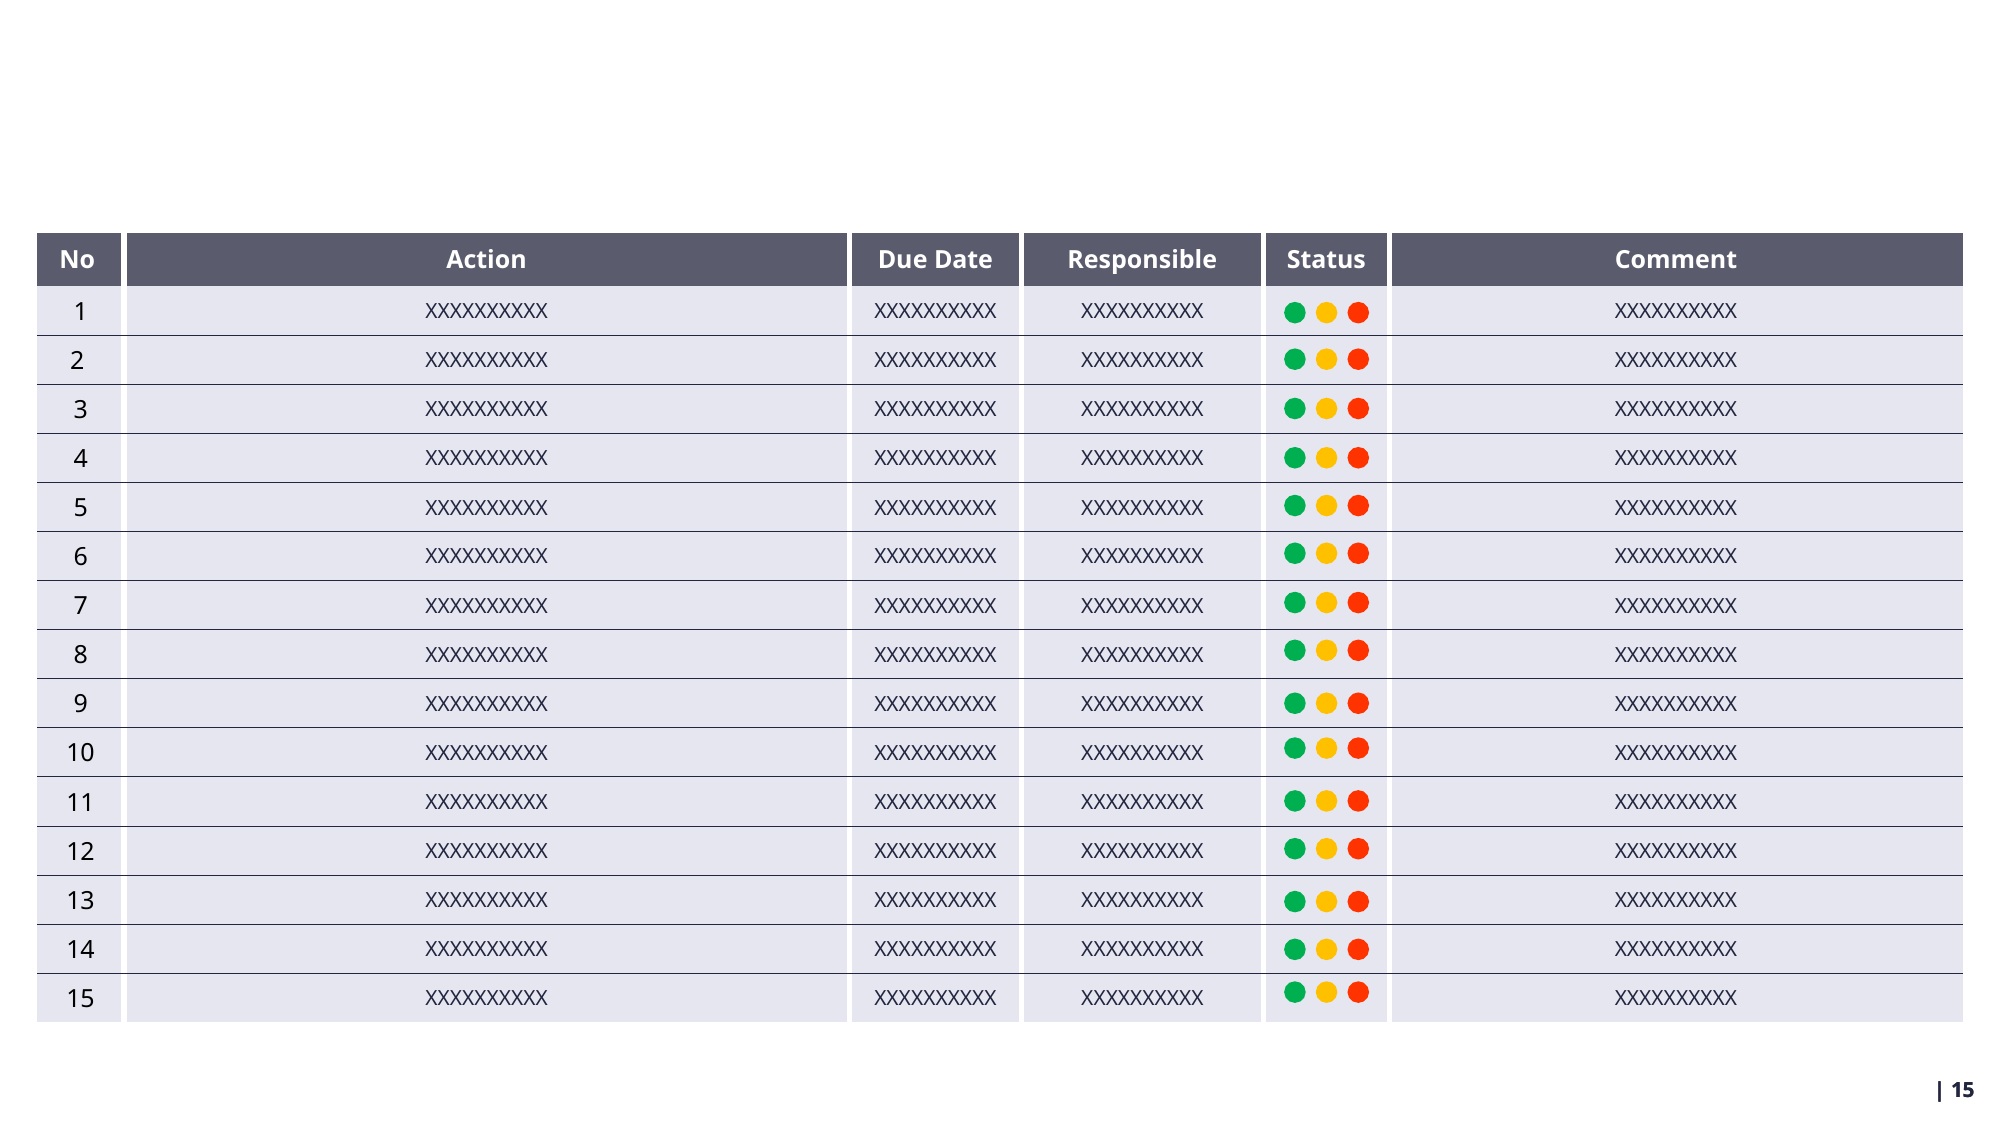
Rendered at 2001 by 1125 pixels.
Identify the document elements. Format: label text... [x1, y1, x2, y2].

table_cell XXXXXXXXXX [852, 777, 1019, 826]
text_box [1347, 639, 1370, 662]
table_cell 2 [37, 336, 121, 384]
table_cell [1266, 385, 1387, 433]
table_header Comment [1392, 233, 1963, 286]
text_box [1347, 397, 1370, 420]
text_box [1284, 397, 1306, 420]
table_cell XXXXXXXXXX [127, 728, 847, 776]
text_box [1284, 348, 1306, 371]
text_box [1284, 837, 1306, 860]
table_cell XXXXXXXXXX [1024, 483, 1261, 531]
text_box [1347, 348, 1370, 371]
table_cell XXXXXXXXXX [1024, 728, 1261, 776]
table_cell XXXXXXXXXX [1392, 630, 1963, 678]
table_cell 4 [37, 434, 121, 482]
text_box [1284, 639, 1306, 662]
table_cell XXXXXXXXXX [852, 581, 1019, 629]
text_box [1284, 446, 1306, 469]
table_cell XXXXXXXXXX [1392, 286, 1963, 335]
table_cell XXXXXXXXXX [1024, 532, 1261, 580]
table_cell XXXXXXXXXX [1392, 974, 1963, 1022]
table_cell XXXXXXXXXX [1392, 679, 1963, 727]
table_cell XXXXXXXXXX [127, 532, 847, 580]
table_header No [37, 233, 121, 286]
table_cell 11 [37, 777, 121, 826]
text_box [1347, 790, 1370, 812]
text_box [1284, 890, 1306, 913]
table_cell [1266, 434, 1387, 482]
text_box [1315, 790, 1338, 812]
text_box [1284, 542, 1306, 565]
table_cell XXXXXXXXXX [1392, 581, 1963, 629]
text_box [1347, 542, 1370, 565]
table_cell 12 [37, 827, 121, 875]
table_cell XXXXXXXXXX [852, 385, 1019, 433]
table_cell XXXXXXXXXX [1024, 777, 1261, 826]
table_cell 9 [37, 679, 121, 727]
table_cell XXXXXXXXXX [1024, 385, 1261, 433]
text_box [1284, 938, 1306, 961]
table_cell XXXXXXXXXX [127, 630, 847, 678]
text_box [1315, 348, 1338, 371]
table_cell [1266, 679, 1387, 727]
text_box [1315, 591, 1338, 614]
text_box [1315, 542, 1338, 565]
text_box [1347, 938, 1370, 961]
text_box [1284, 692, 1306, 715]
table_cell XXXXXXXXXX [1392, 385, 1963, 433]
table_cell XXXXXXXXXX [1392, 827, 1963, 875]
table_cell 15 [37, 974, 121, 1022]
table_header Action [127, 233, 847, 286]
table_header Due Date [852, 233, 1019, 286]
table_cell [1266, 336, 1387, 384]
table_cell [1266, 974, 1387, 1022]
text_box [1284, 591, 1306, 614]
table_cell 10 [37, 728, 121, 776]
table_cell XXXXXXXXXX [852, 532, 1019, 580]
text_box [1315, 692, 1338, 715]
table_header Status [1266, 233, 1387, 286]
table_cell XXXXXXXXXX [127, 483, 847, 531]
table_cell XXXXXXXXXX [852, 827, 1019, 875]
table_header Responsible [1024, 233, 1261, 286]
table_cell [1266, 876, 1387, 924]
table_cell XXXXXXXXXX [1024, 925, 1261, 973]
table_cell XXXXXXXXXX [127, 434, 847, 482]
table_cell XXXXXXXXXX [1392, 434, 1963, 482]
table_cell [1266, 483, 1387, 531]
text_box [1315, 938, 1338, 961]
table_cell XXXXXXXXXX [1024, 286, 1261, 335]
table_cell [1266, 827, 1387, 875]
table_cell XXXXXXXXXX [852, 630, 1019, 678]
table_cell XXXXXXXXXX [127, 385, 847, 433]
table_cell XXXXXXXXXX [1392, 532, 1963, 580]
table_cell XXXXXXXXXX [852, 679, 1019, 727]
table_cell XXXXXXXXXX [852, 974, 1019, 1022]
text_box [1284, 494, 1306, 517]
table_cell XXXXXXXXXX [127, 925, 847, 973]
text_box [1347, 890, 1370, 913]
text_box [1284, 981, 1306, 1003]
text_box [1347, 446, 1370, 469]
text_box [1315, 446, 1338, 469]
table_cell XXXXXXXXXX [1392, 483, 1963, 531]
table_cell XXXXXXXXXX [1024, 827, 1261, 875]
table_cell XXXXXXXXXX [852, 925, 1019, 973]
text_box [1347, 692, 1370, 715]
table_cell XXXXXXXXXX [1392, 336, 1963, 384]
table_cell 7 [37, 581, 121, 629]
table_cell XXXXXXXXXX [1392, 925, 1963, 973]
table_cell XXXXXXXXXX [1024, 630, 1261, 678]
text_box [1315, 397, 1338, 420]
table_cell 6 [37, 532, 121, 580]
table_cell XXXXXXXXXX [852, 728, 1019, 776]
table_cell [1266, 728, 1387, 776]
table_cell XXXXXXXXXX [1392, 728, 1963, 776]
table_cell XXXXXXXXXX [1024, 876, 1261, 924]
table_cell 5 [37, 483, 121, 531]
table_cell XXXXXXXXXX [127, 581, 847, 629]
table_cell XXXXXXXXXX [127, 286, 847, 335]
table_cell XXXXXXXXXX [1024, 434, 1261, 482]
table_cell XXXXXXXXXX [1392, 876, 1963, 924]
table_cell [1266, 925, 1387, 973]
table_cell [1266, 630, 1387, 678]
table_cell XXXXXXXXXX [1024, 679, 1261, 727]
table_cell XXXXXXXXXX [127, 336, 847, 384]
table_cell XXXXXXXXXX [1392, 777, 1963, 826]
table_cell XXXXXXXXXX [127, 679, 847, 727]
table_cell XXXXXXXXXX [127, 777, 847, 826]
table_cell XXXXXXXXXX [852, 876, 1019, 924]
table_cell XXXXXXXXXX [1024, 581, 1261, 629]
table_cell 8 [37, 630, 121, 678]
table_cell XXXXXXXXXX [127, 974, 847, 1022]
text_box [1347, 494, 1370, 517]
text_box [1315, 301, 1338, 324]
table_cell XXXXXXXXXX [852, 434, 1019, 482]
text_box [1284, 301, 1306, 324]
text_box [1315, 494, 1338, 517]
table_cell 1 [37, 286, 121, 335]
text_box [1284, 737, 1306, 759]
text_box [1347, 981, 1370, 1003]
table_cell XXXXXXXXXX [1024, 336, 1261, 384]
table_cell [1266, 581, 1387, 629]
table_cell 14 [37, 925, 121, 973]
text_box [1315, 890, 1338, 913]
text_box [1347, 837, 1370, 860]
table_cell XXXXXXXXXX [852, 336, 1019, 384]
text_box [1347, 301, 1370, 324]
table_cell 3 [37, 385, 121, 433]
table_cell [1266, 777, 1387, 826]
text_box [1315, 837, 1338, 860]
table_cell XXXXXXXXXX [127, 827, 847, 875]
text_box [1315, 639, 1338, 662]
text_box [1315, 737, 1338, 759]
text_box [1284, 790, 1306, 812]
text_box [1347, 591, 1370, 614]
table_cell XXXXXXXXXX [1024, 974, 1261, 1022]
text_box [1347, 737, 1370, 759]
table_cell XXXXXXXXXX [852, 483, 1019, 531]
table_cell [1266, 286, 1387, 335]
table_cell 13 [37, 876, 121, 924]
text_box [1315, 981, 1338, 1003]
table_cell [1266, 532, 1387, 580]
table_cell XXXXXXXXXX [127, 876, 847, 924]
table_cell XXXXXXXXXX [852, 286, 1019, 335]
